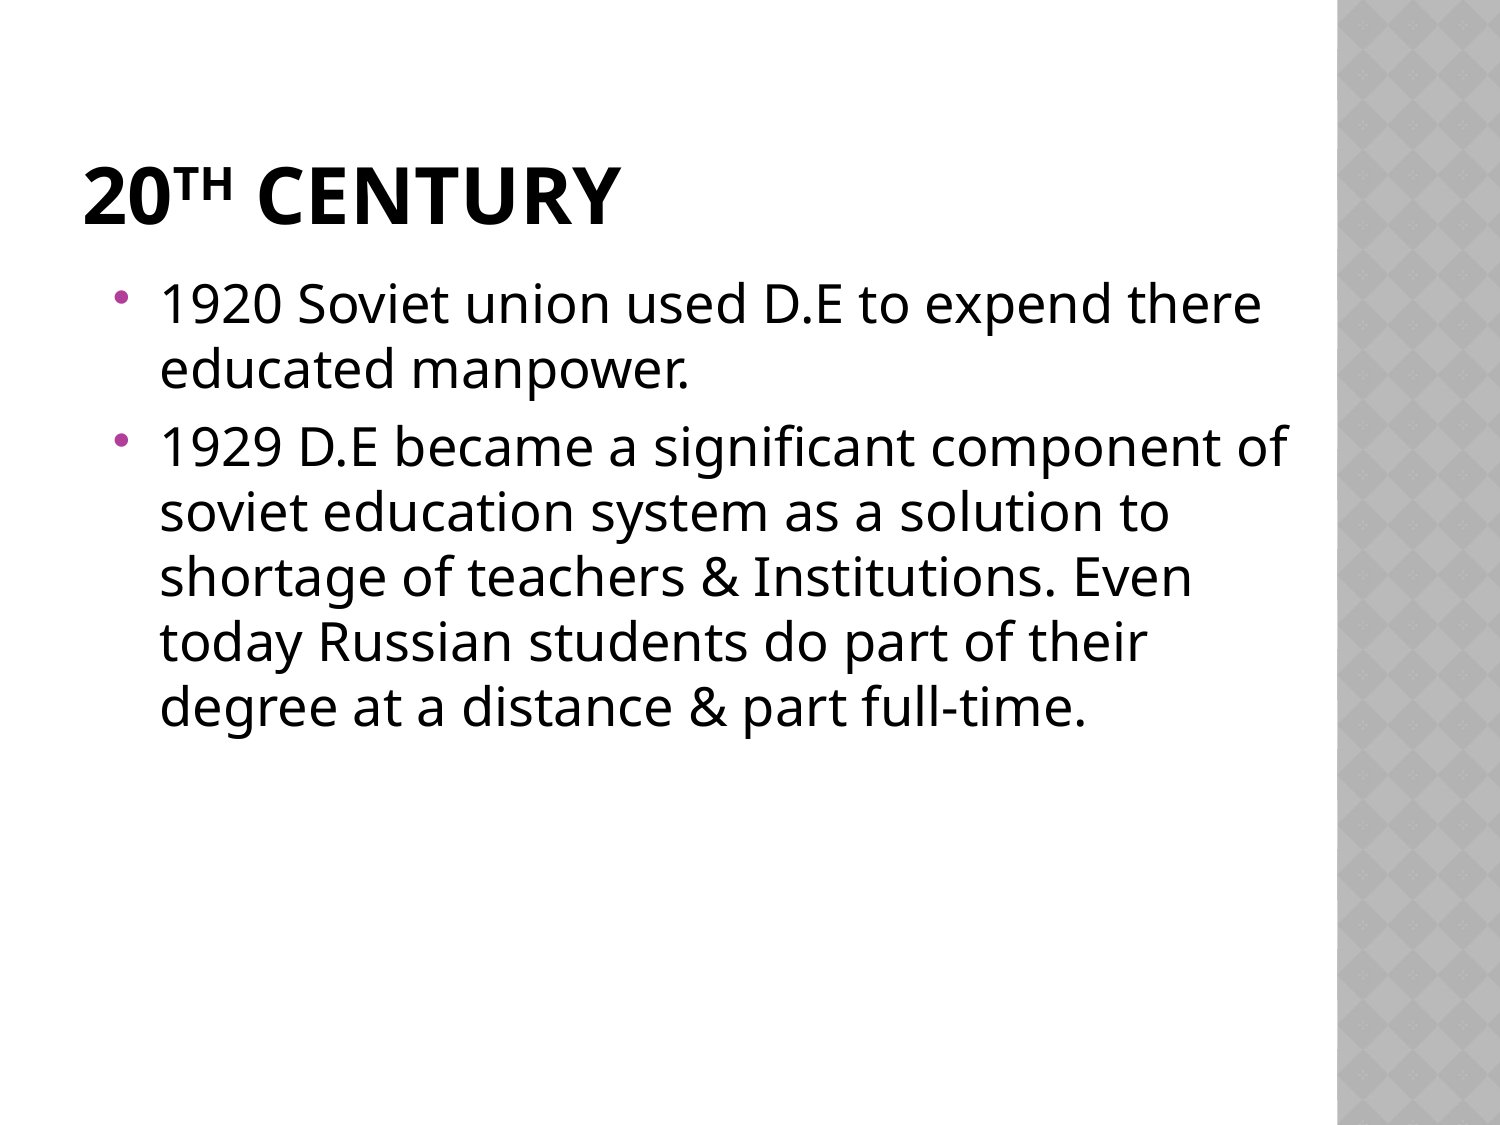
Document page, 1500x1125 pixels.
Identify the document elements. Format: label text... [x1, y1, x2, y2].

list 1920 Soviet union used D.E to expend there educated manpower. 1929 D.E became a significant component of soviet education system as a solution to shortage of teachers & Institutions. Even today Russian students do part of their degree at a distance & part full-time. [99, 262, 1338, 1063]
title 20th Century [75, 52, 1263, 240]
